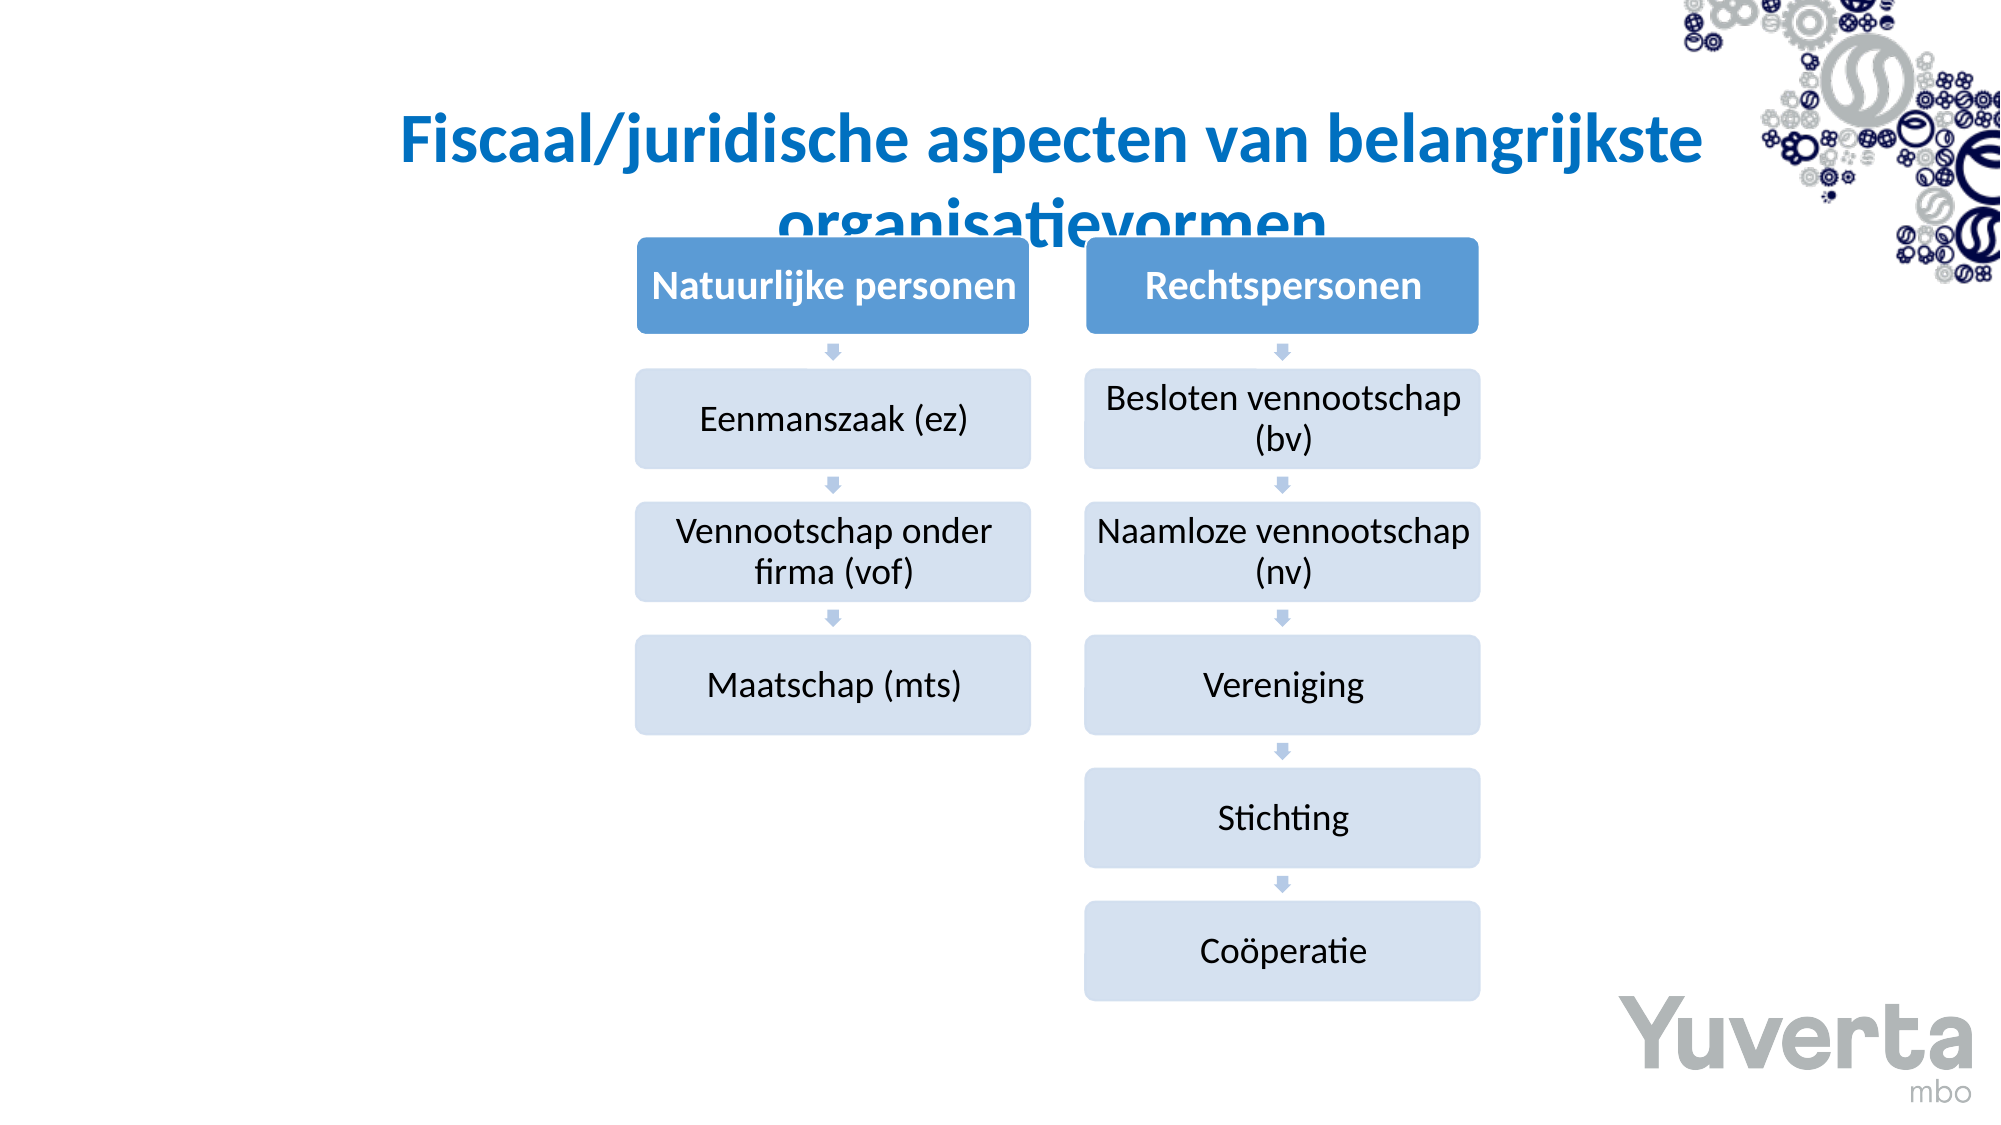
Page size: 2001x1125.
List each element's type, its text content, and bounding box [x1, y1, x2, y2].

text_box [432, 236, 1683, 1001]
title Fiscaal/juridische aspecten van belangrijkste organisatievormen [32, 59, 2000, 294]
picture [0, 0, 2000, 1125]
